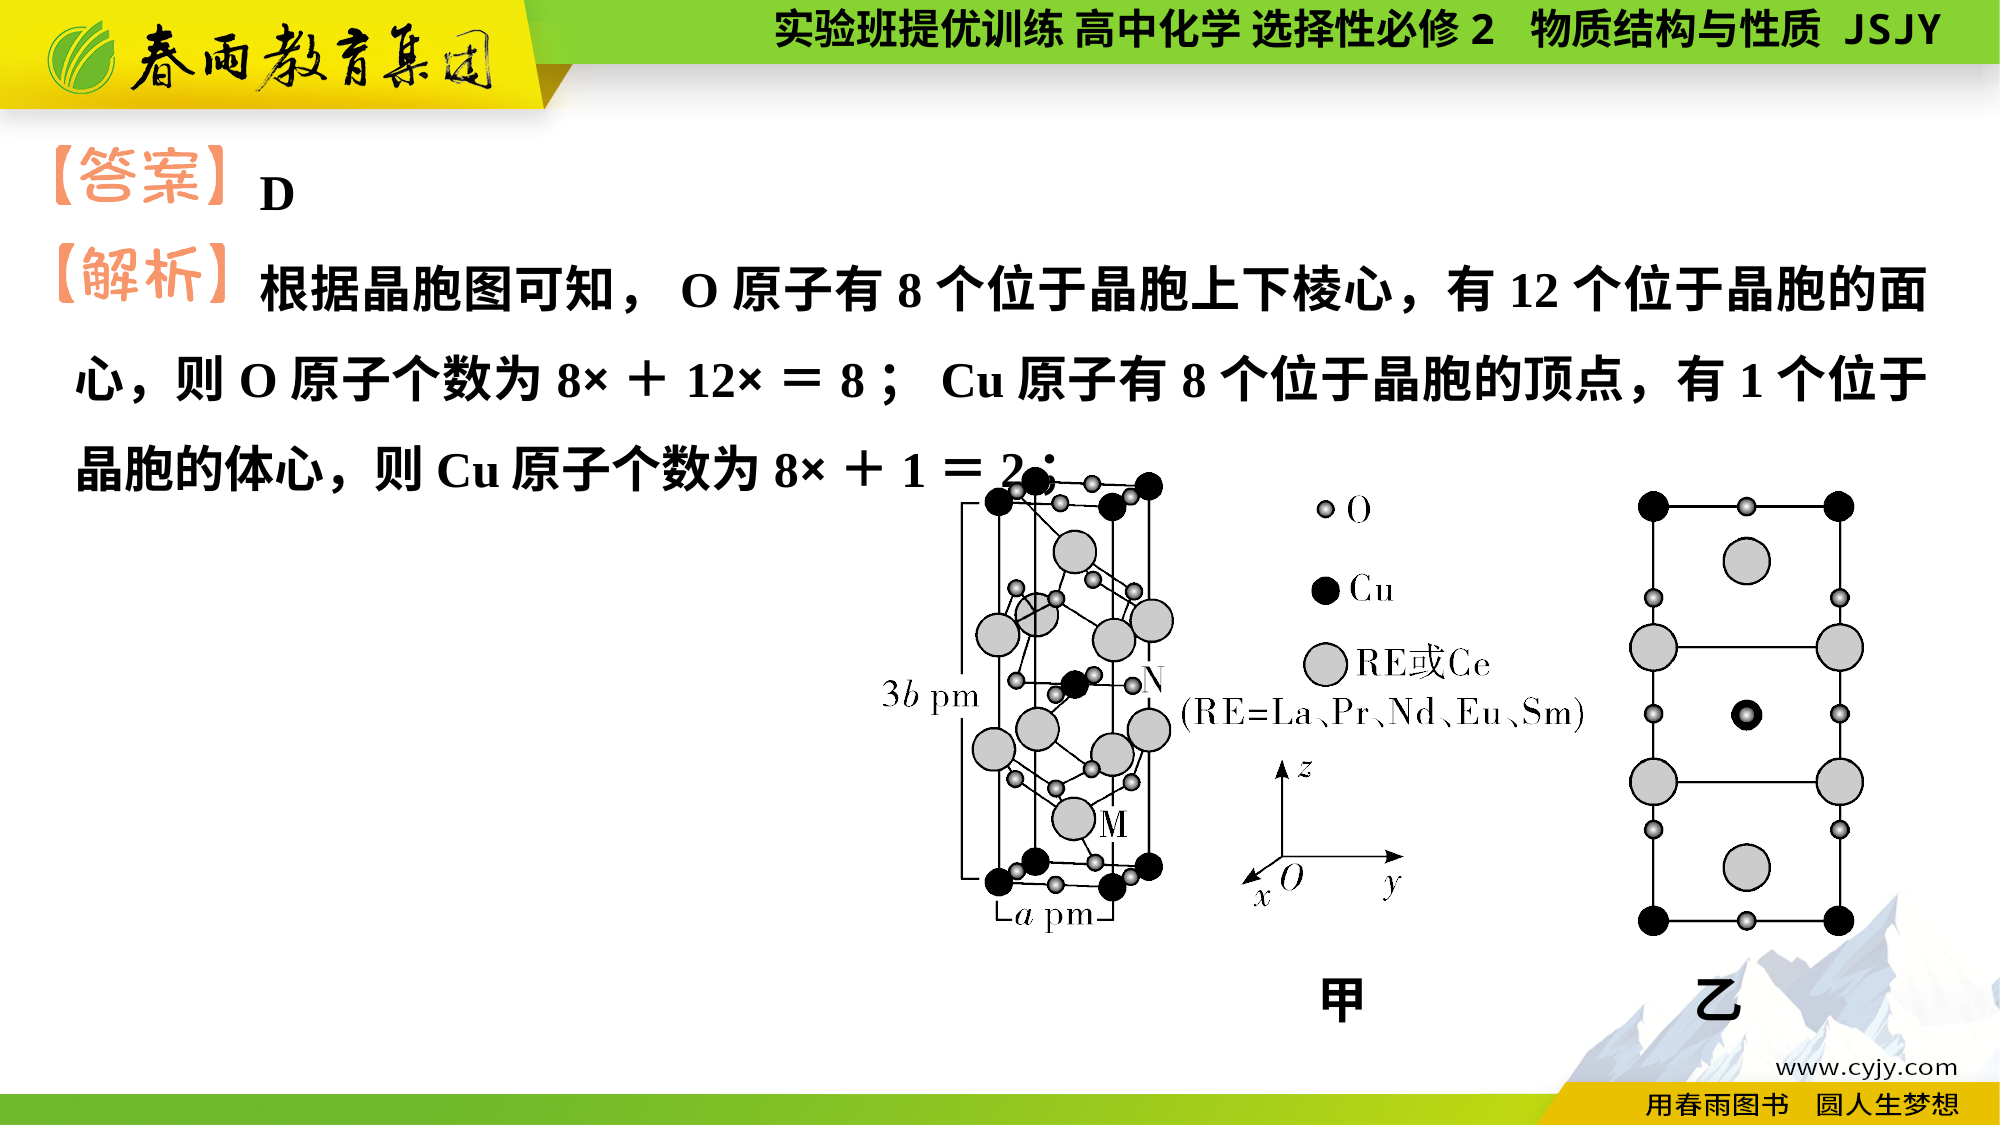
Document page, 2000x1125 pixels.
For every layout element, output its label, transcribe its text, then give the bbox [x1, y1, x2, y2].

list D [56, 122, 1944, 218]
text_box 甲 乙 [1302, 931, 1759, 1037]
picture [0, 0, 2000, 1125]
